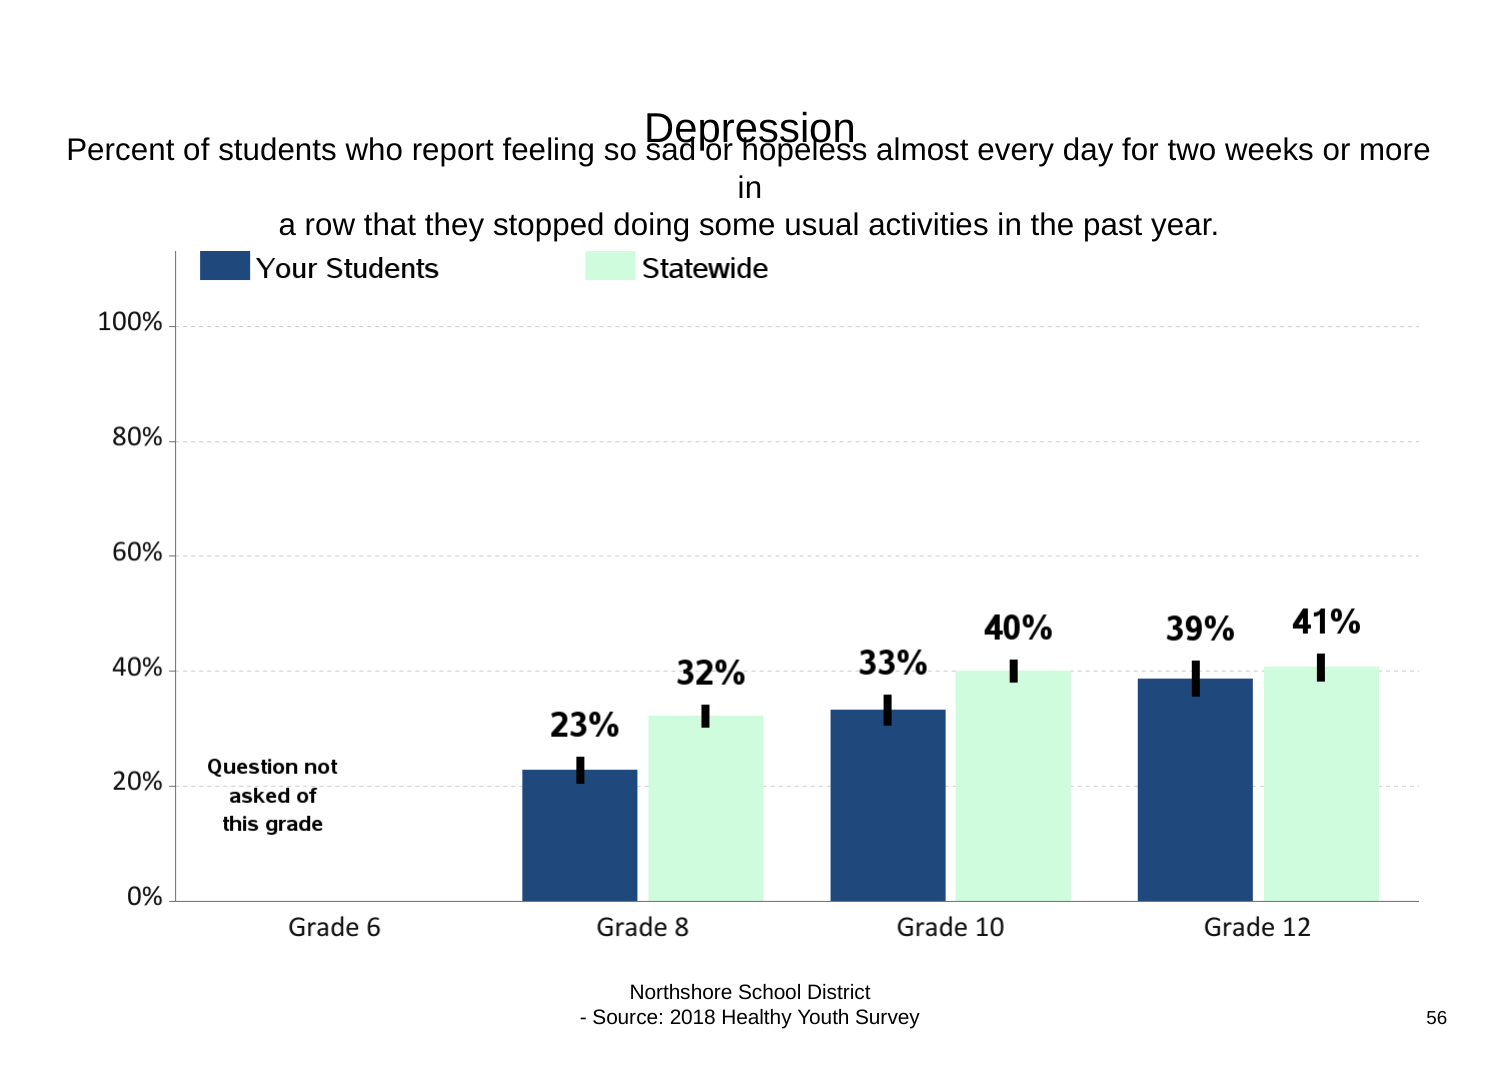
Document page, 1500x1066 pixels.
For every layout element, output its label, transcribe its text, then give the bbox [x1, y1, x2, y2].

slide_number 56 [1106, 1005, 1463, 1028]
title [37, 221, 1463, 242]
title Depression [37, 101, 1463, 149]
footer Northshore School District - Source: 2018 Healthy Youth Survey [393, 979, 1107, 1028]
title Percent of students who report feeling so sad or hopeless almost every day for two weeks or more in a row that they stopped doing some usual activities in the past year. [37, 149, 1463, 221]
picture [37, 251, 1463, 957]
